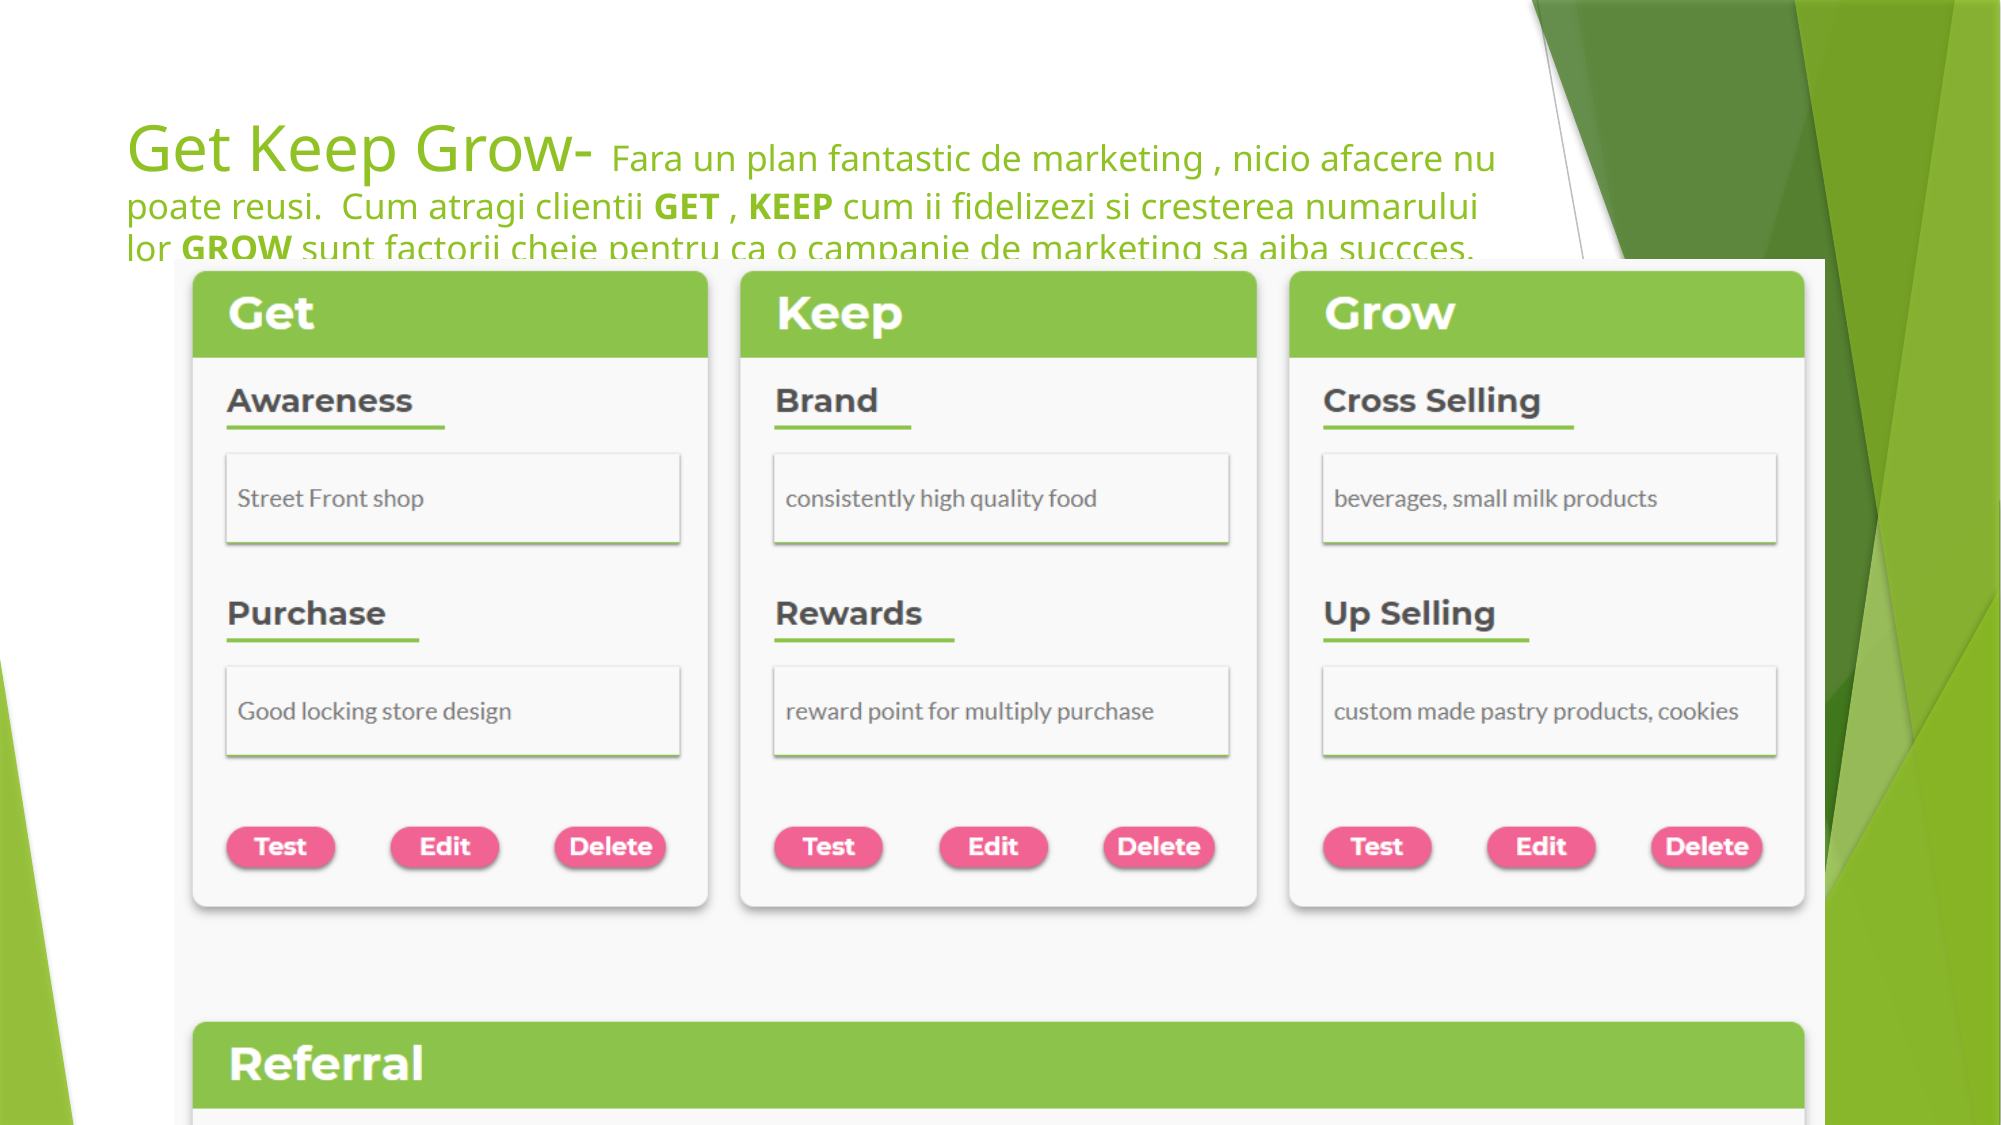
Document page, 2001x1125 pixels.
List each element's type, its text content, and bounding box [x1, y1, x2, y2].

title Get Keep Grow- Fara un plan fantastic de marketing , nicio afacere nu poate reusi. Cum atragi clientii GET , KEEP cum ii fidelizezi si cresterea numarului lor GROW sunt factorii cheie pentru ca o campanie de marketing sa aiba succces. [111, 99, 1522, 317]
picture [174, 258, 1826, 1125]
